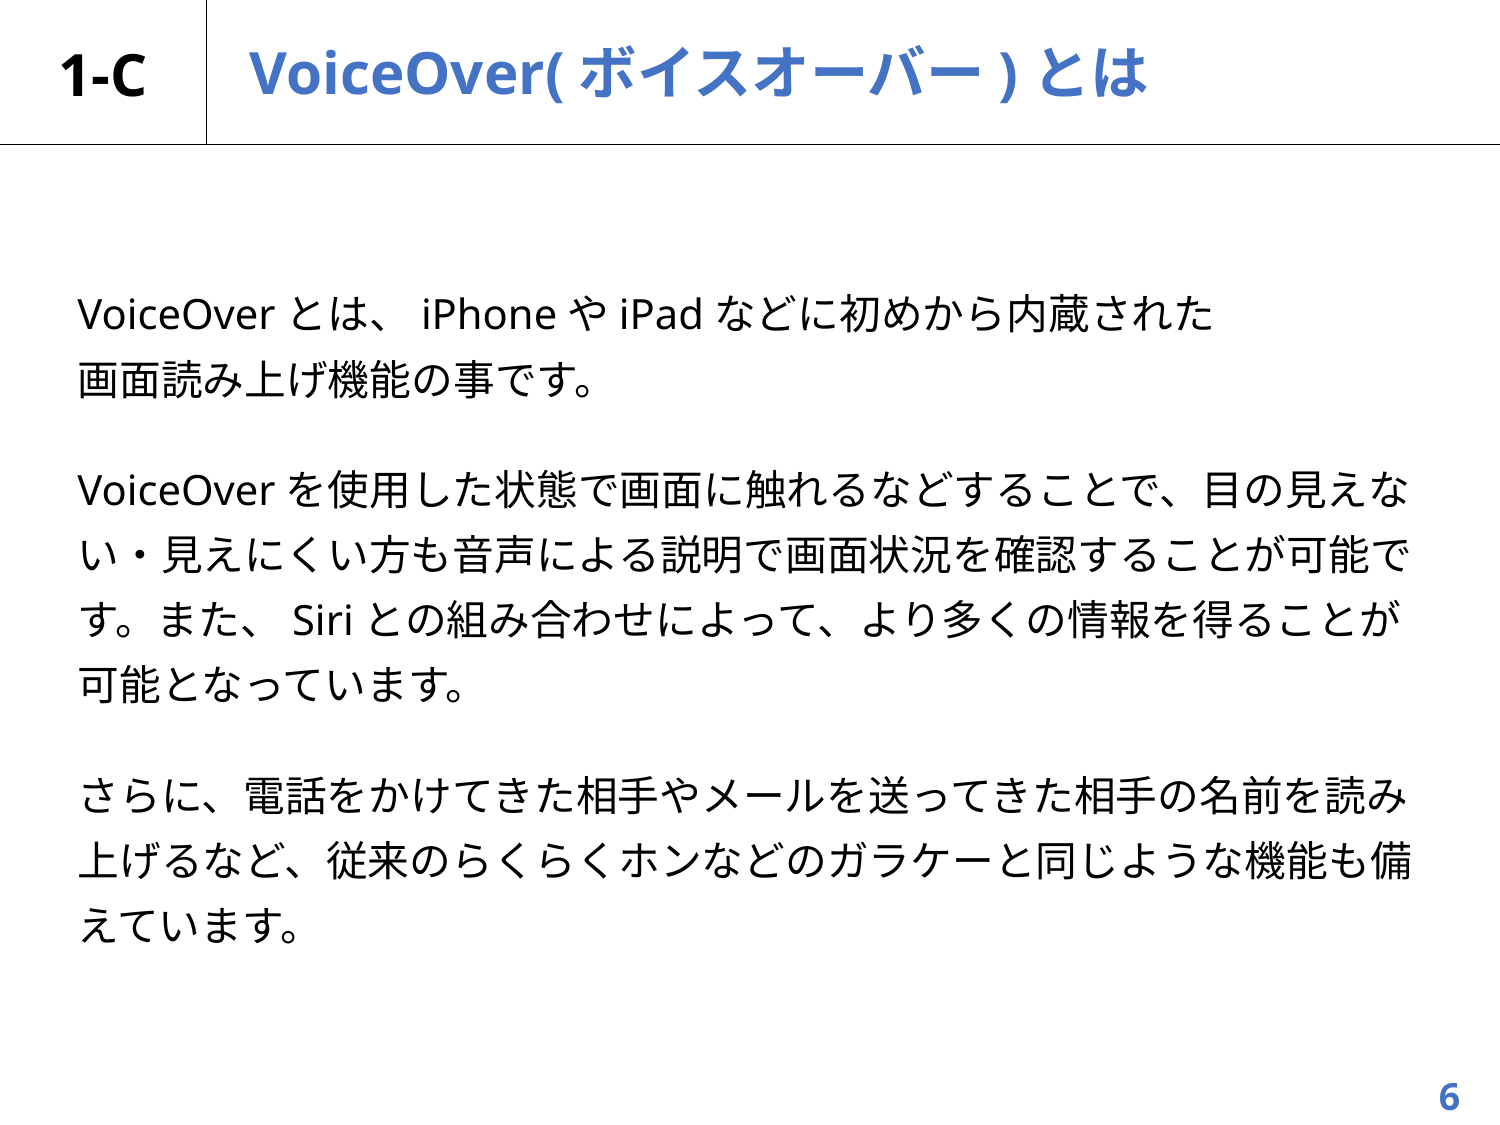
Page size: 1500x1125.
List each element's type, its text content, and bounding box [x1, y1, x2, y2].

title 1-C [0, 0, 207, 147]
text_box VoiceOverとは、iPhoneやiPadなどに初めから内蔵された 画面読み上げ機能の事です。 VoiceOverを使用した状態で画面に触れるなどすることで、目の見えない・見えにくい方も音声による説明で画面状況を確認することが可能です。また、Siriとの組み合わせによって、より多くの情報を得ることが可能となっています。 さらに、電話をかけてきた相手やメールを送ってきた相手の名前を読み上げるなど、従来のらくらくホンなどのガラケーと同じような機能も備えています。 [62, 265, 1438, 860]
text_box VoiceOver(ボイスオーバー)とは [230, 24, 1459, 119]
text_box 6 [1402, 1065, 1497, 1125]
